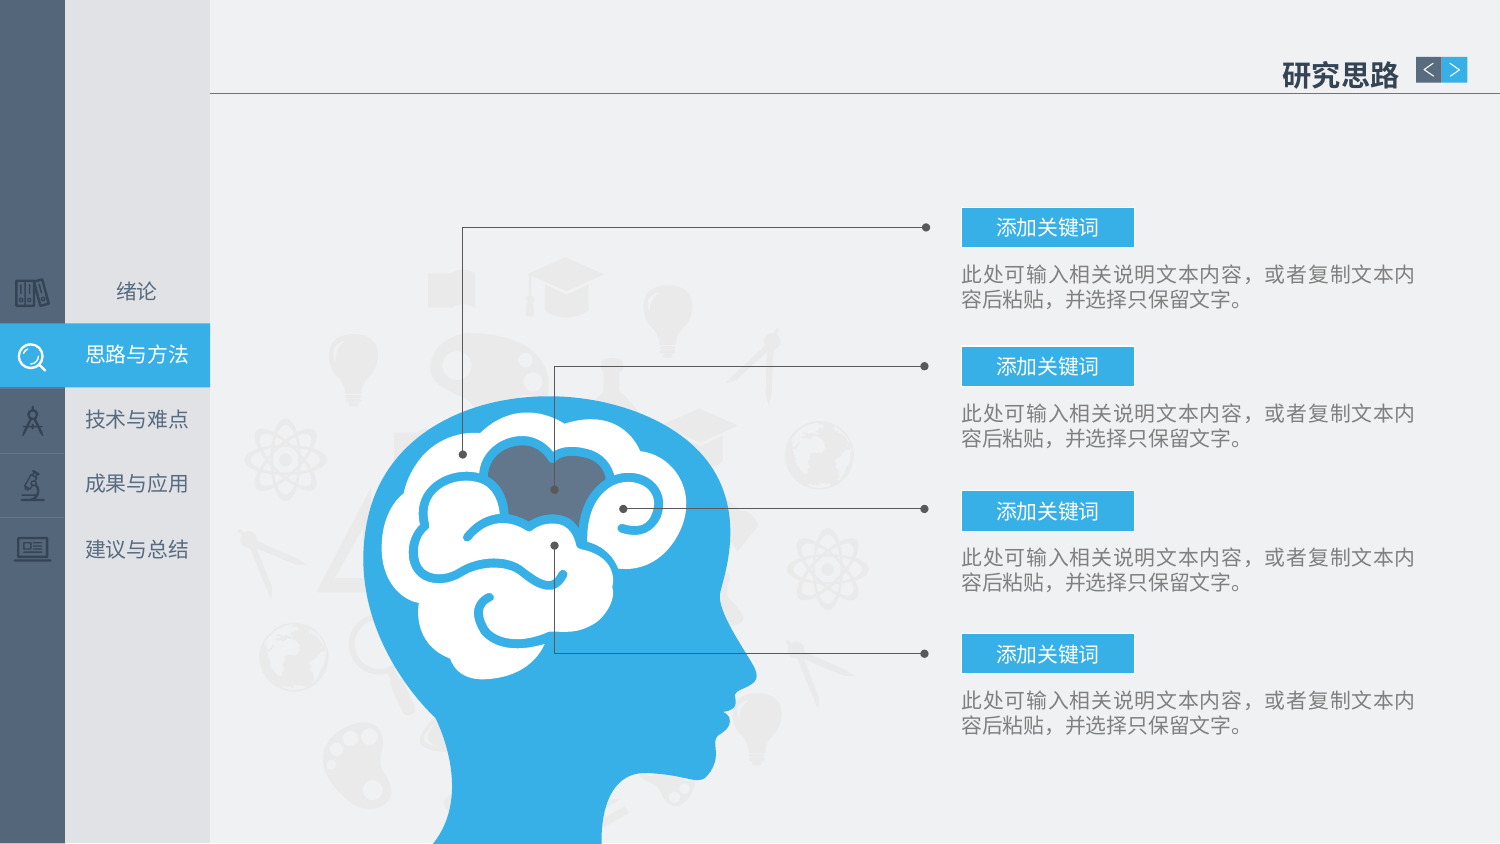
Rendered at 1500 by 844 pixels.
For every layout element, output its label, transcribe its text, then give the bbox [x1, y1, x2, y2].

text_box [1415, 56, 1440, 83]
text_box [338, 369, 763, 844]
text_box 添加关键词 [959, 631, 1136, 676]
text_box [13, 536, 52, 562]
text_box [22, 405, 44, 437]
text_box 此处可输入相关说明文本内容，或者复制文本内容后粘贴，并选择只保留文字。 [961, 544, 1416, 595]
text_box 添加关键词 [959, 205, 1136, 250]
text_box 研究思路 [962, 40, 1400, 93]
text_box [0, 321, 212, 390]
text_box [237, 257, 869, 844]
text_box [874, 638, 929, 658]
text_box 成果与应用 [70, 463, 204, 503]
text_box 添加关键词 [959, 344, 1136, 388]
text_box 思路与方法 [70, 334, 204, 374]
text_box [874, 362, 929, 384]
text_box [874, 504, 929, 514]
text_box [15, 278, 50, 308]
text_box 此处可输入相关说明文本内容，或者复制文本内容后粘贴，并选择只保留文字。 [961, 261, 1416, 312]
text_box [17, 343, 47, 372]
text_box 绪论 [101, 271, 173, 311]
text_box [462, 223, 931, 256]
text_box 此处可输入相关说明文本内容，或者复制文本内容后粘贴，并选择只保留文字。 [961, 687, 1416, 738]
text_box 添加关键词 [959, 489, 1136, 533]
text_box 此处可输入相关说明文本内容，或者复制文本内容后粘贴，并选择只保留文字。 [961, 400, 1416, 451]
text_box [20, 470, 46, 502]
text_box 技术与难点 [70, 399, 204, 439]
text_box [1441, 56, 1468, 83]
text_box 建议与总结 [70, 529, 204, 569]
